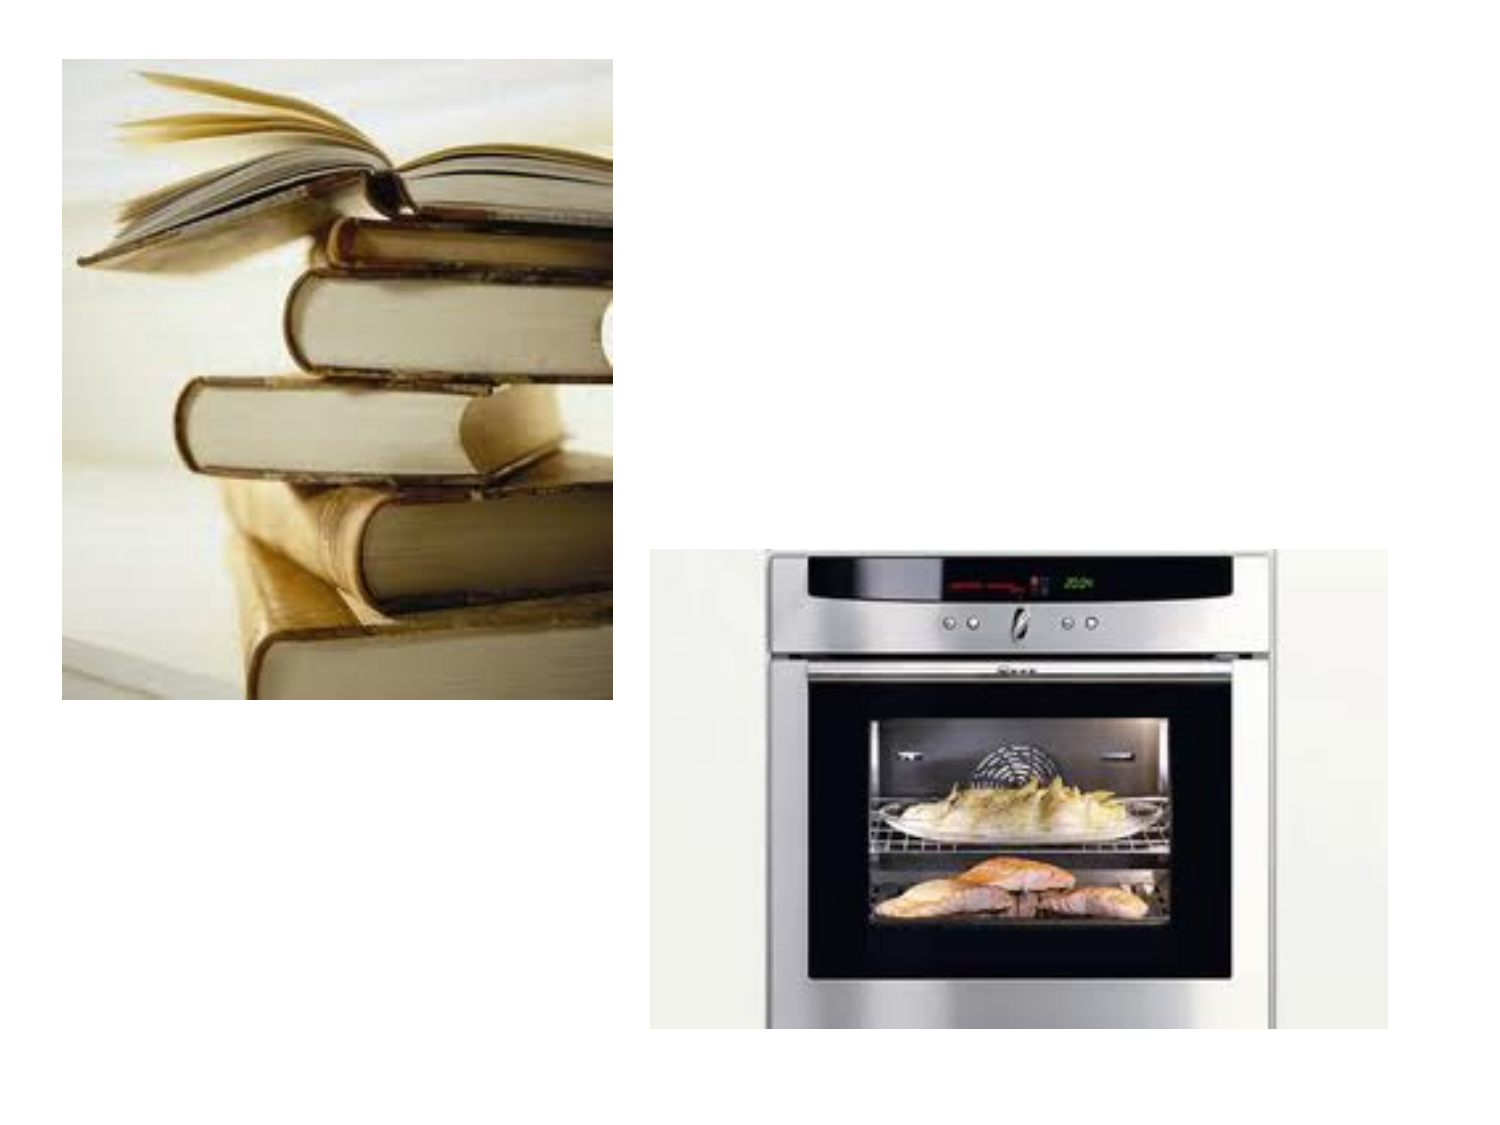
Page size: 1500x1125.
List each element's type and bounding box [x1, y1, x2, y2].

picture [649, 549, 1388, 1029]
picture [62, 59, 613, 700]
